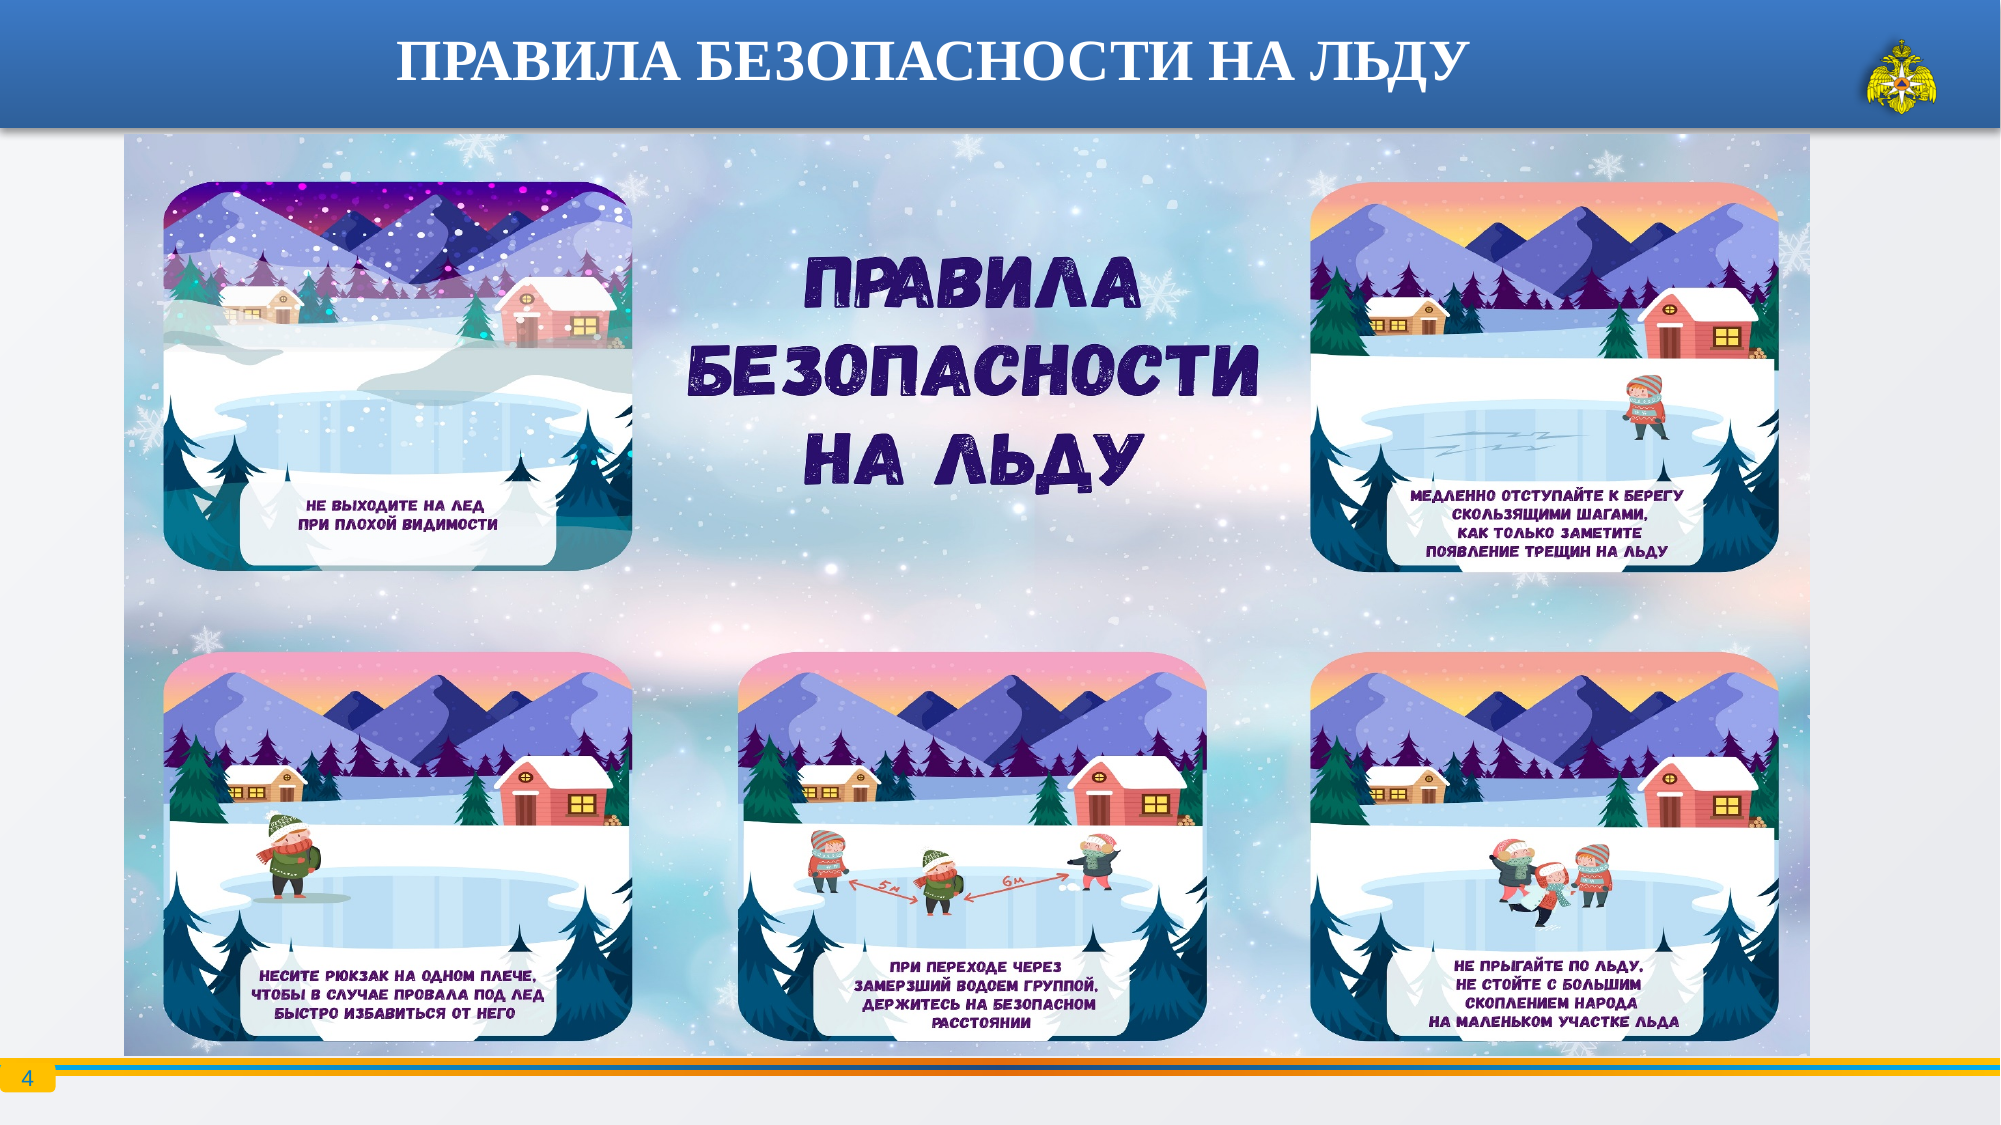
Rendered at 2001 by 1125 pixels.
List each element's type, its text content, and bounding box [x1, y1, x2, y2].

title ПРАВИЛА БЕЗОПАСНОСТИ НА ЛЬДУ [13, 0, 1855, 127]
picture [124, 134, 1810, 1056]
slide_number 4 [0, 1063, 56, 1093]
picture [1866, 37, 1937, 116]
